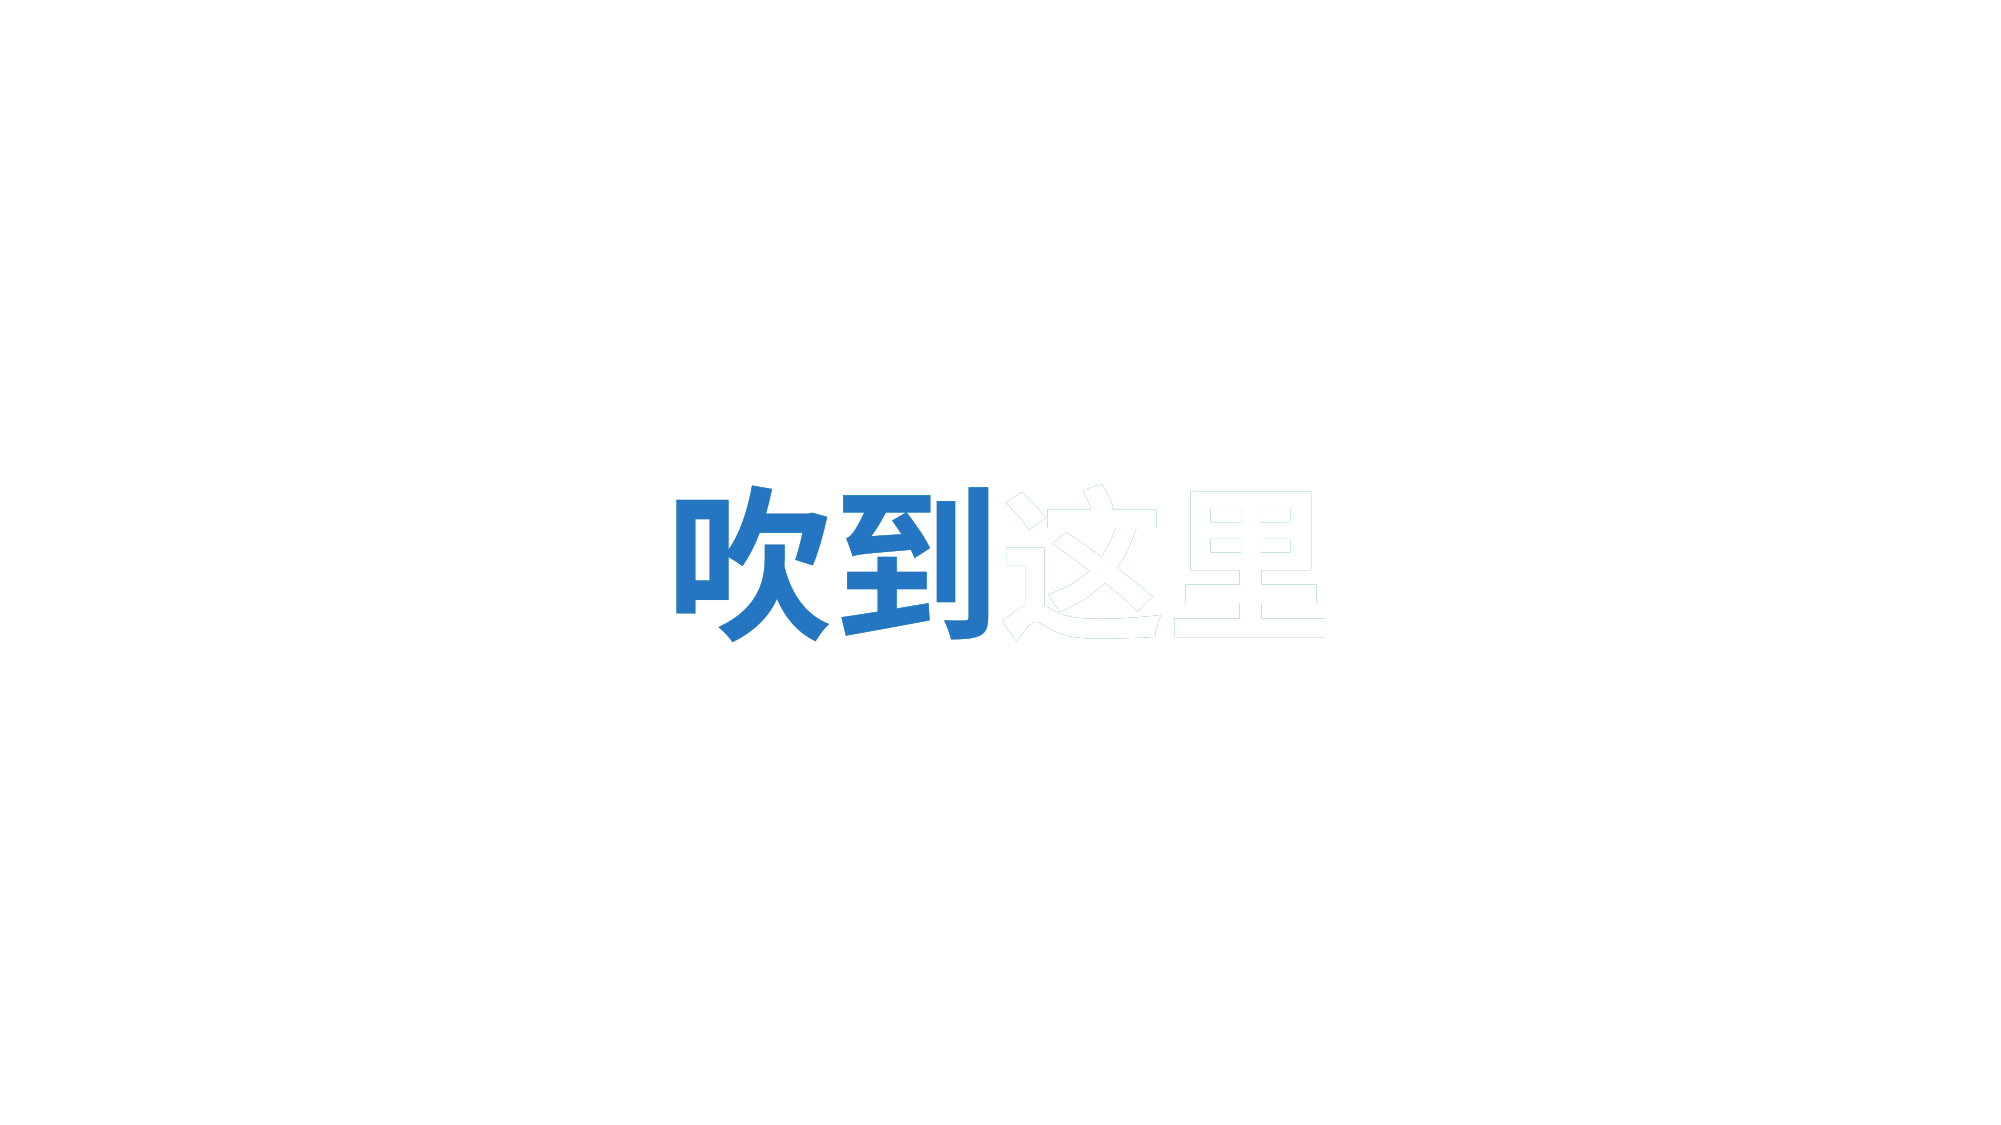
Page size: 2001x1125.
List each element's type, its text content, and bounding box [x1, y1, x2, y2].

text_box 吹到这里 [541, 453, 1459, 669]
